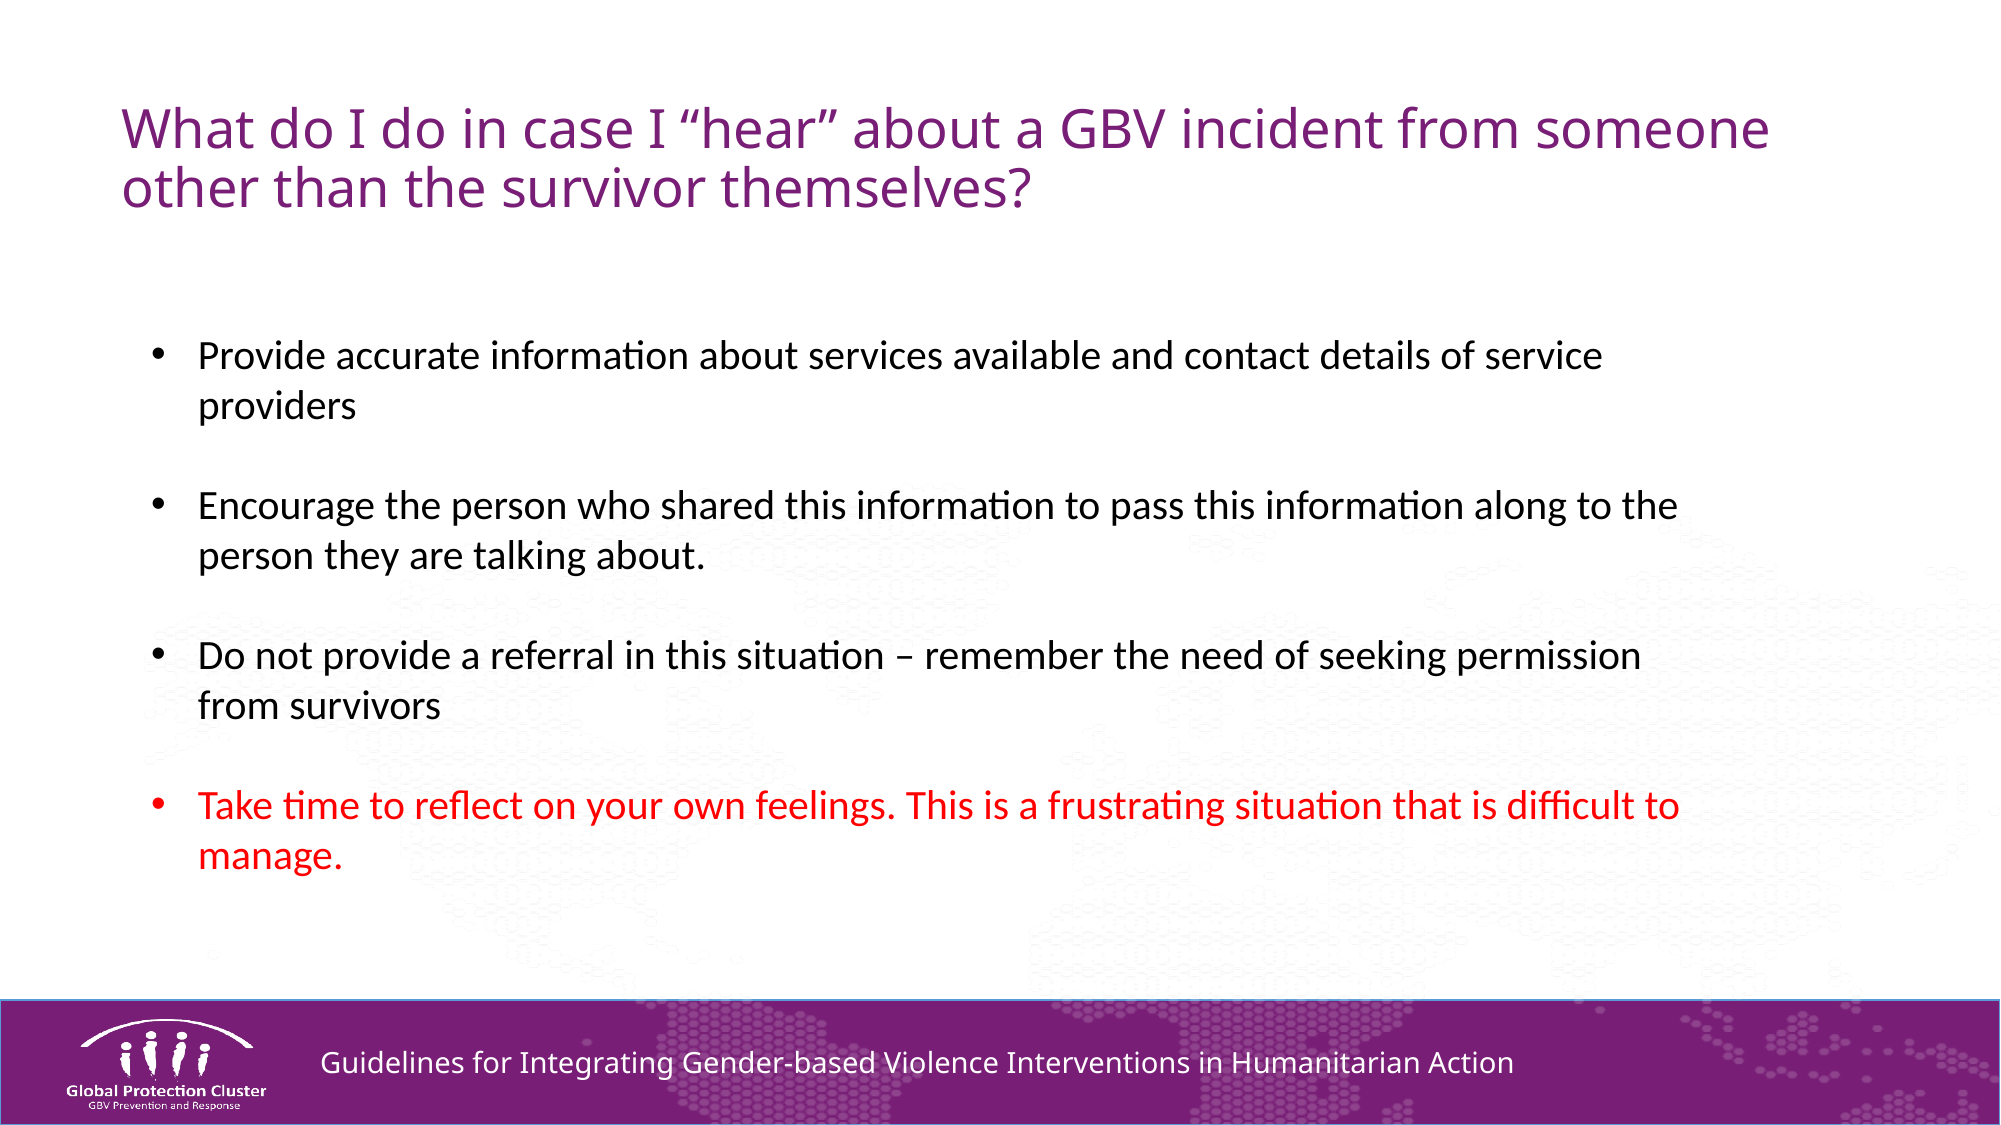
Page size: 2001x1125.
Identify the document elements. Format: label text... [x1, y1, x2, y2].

text_box Provide accurate information about services available and contact details of service providers Encourage the person who shared this information to pass this information along to the person they are talking about. Do not provide a referral in this situation – remember the need of seeking permission from survivors Take time to reflect on your own feelings. This is a frustrating situation that is difficult to manage. [136, 320, 1737, 886]
title What do I do in case I “hear” about a GBV incident from someone other than the survivor themselves? [106, 94, 1810, 228]
picture [56, 254, 2001, 1125]
